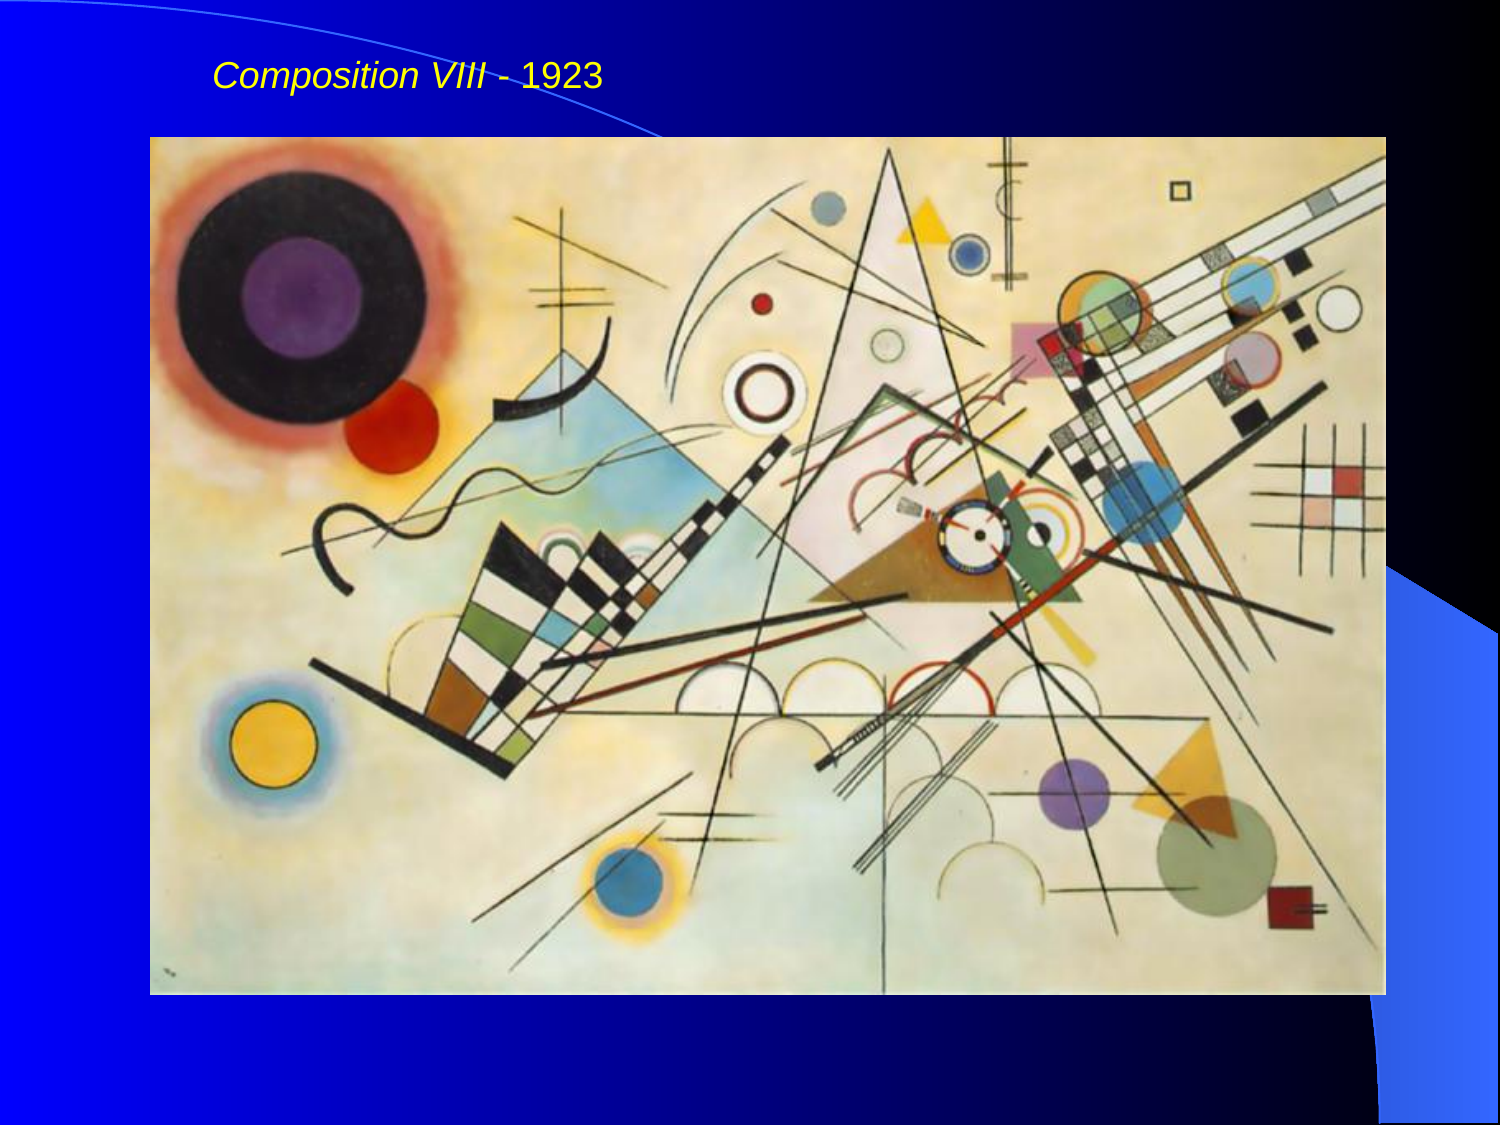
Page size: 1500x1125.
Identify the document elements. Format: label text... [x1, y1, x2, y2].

text_box Composition VIII - 1923 [197, 43, 688, 104]
picture [149, 137, 1386, 996]
